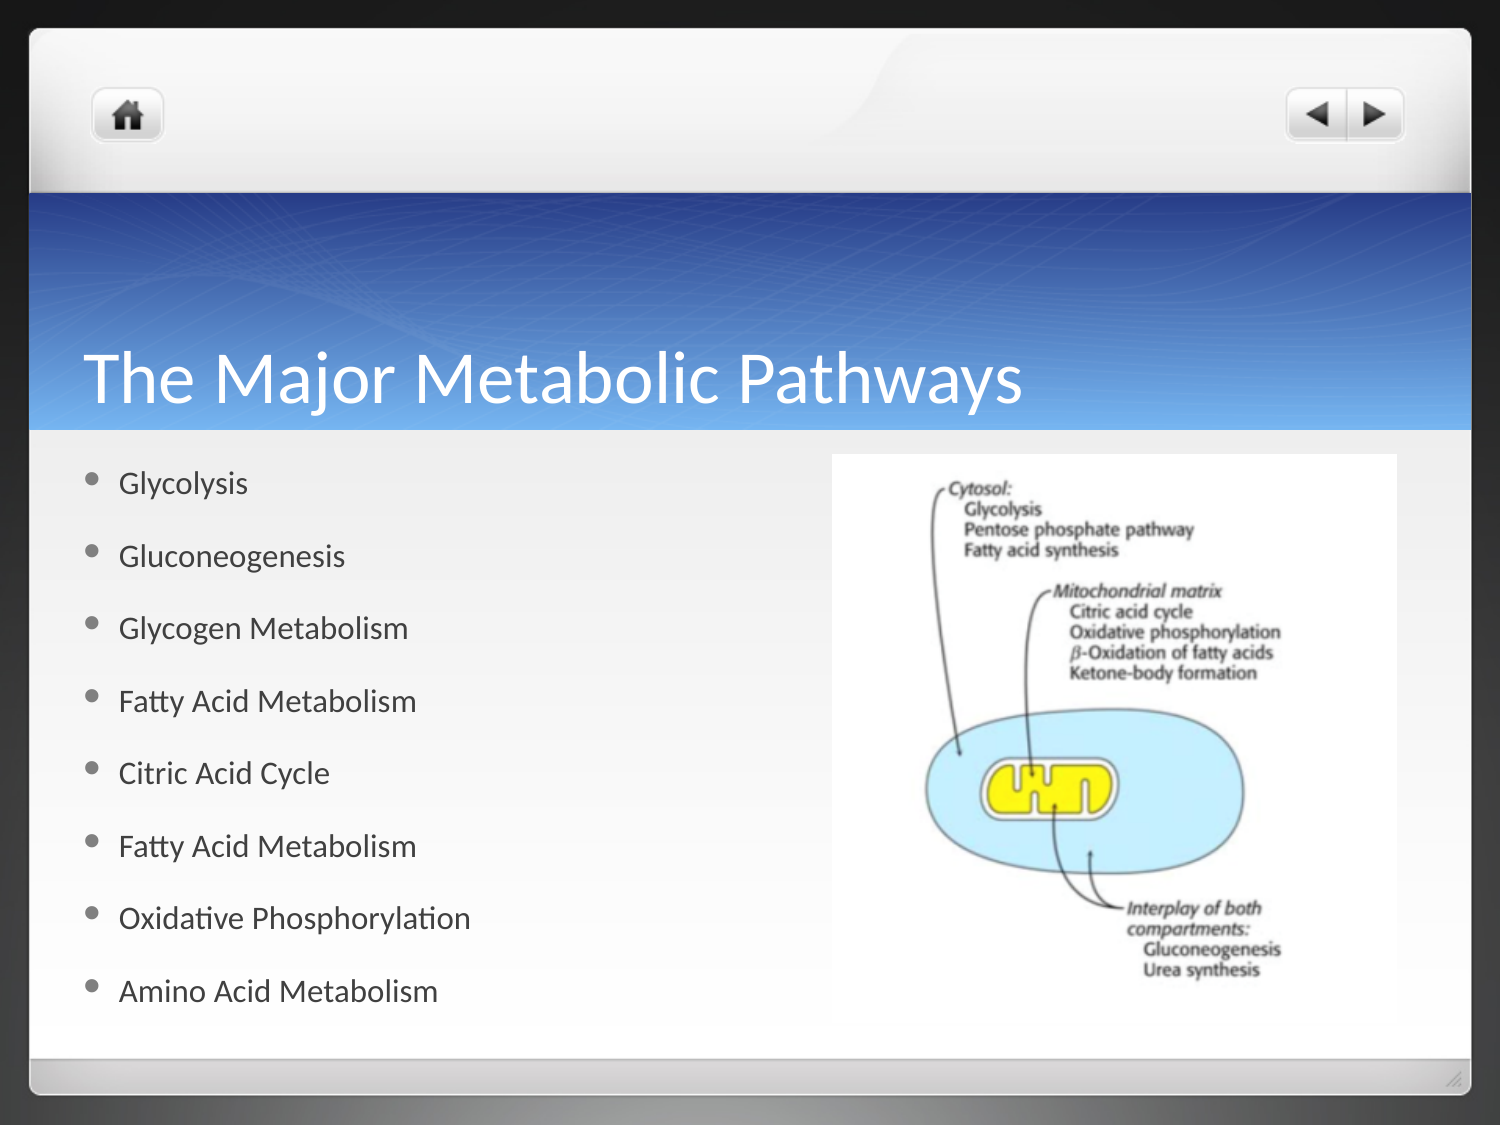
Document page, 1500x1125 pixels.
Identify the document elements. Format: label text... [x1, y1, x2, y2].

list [798, 453, 1430, 1024]
list Glycolysis Gluconeogenesis Glycogen Metabolism Fatty Acid Metabolism Citric Acid Cycle Fatty Acid Metabolism Oxidative Phosphorylation Amino Acid Metabolism [68, 454, 699, 1023]
title The Major Metabolic Pathways [68, 238, 1432, 427]
picture [0, 0, 1500, 1125]
